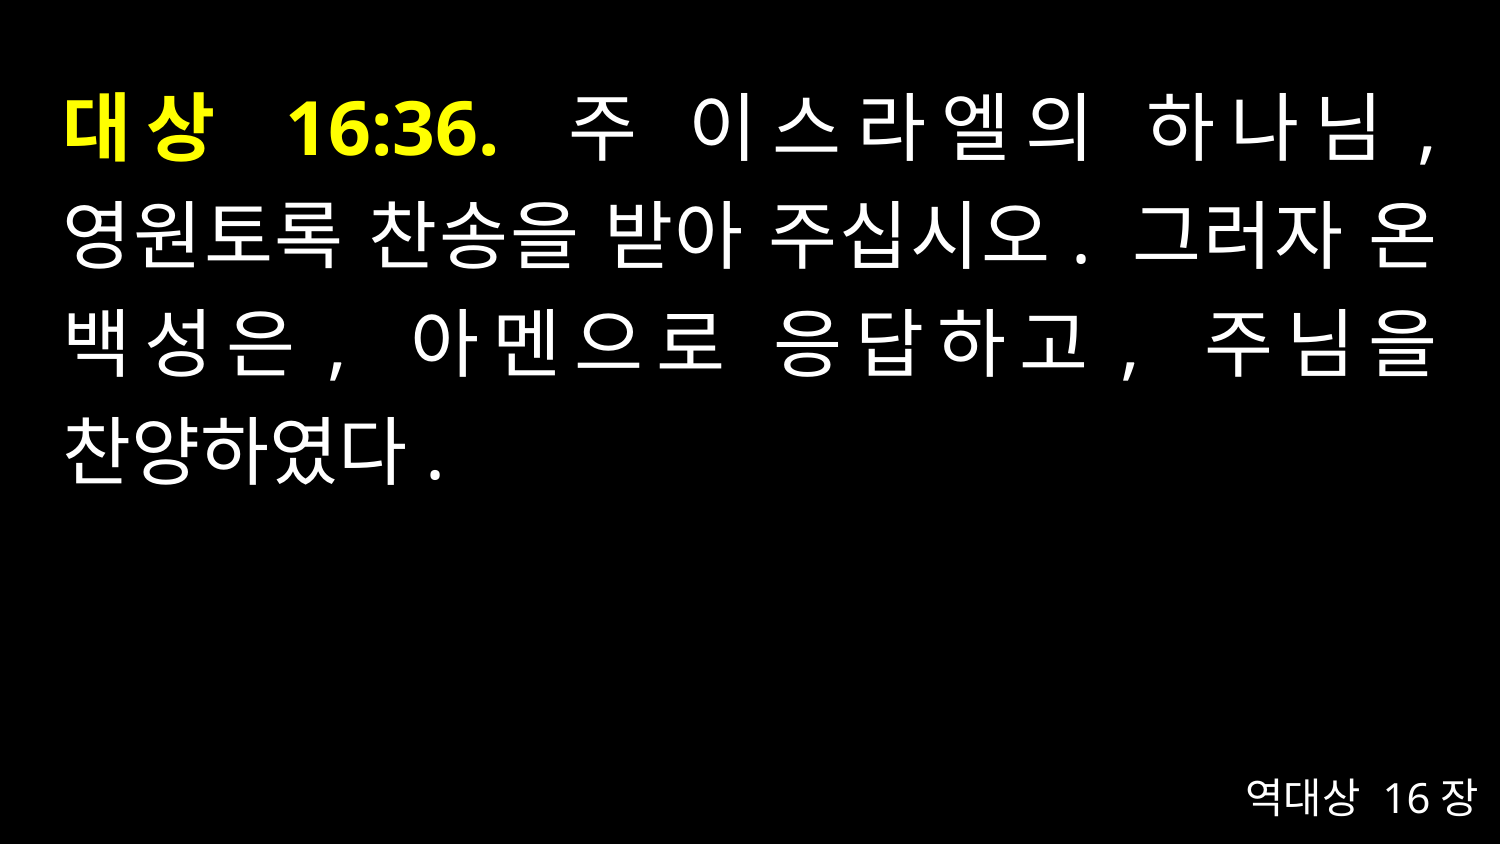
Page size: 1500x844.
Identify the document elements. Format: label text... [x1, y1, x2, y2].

subtitle 역대상 16장 [916, 770, 1500, 844]
title 대상 16:36. 주 이스라엘의 하나님, 영원토록 찬송을 받아 주십시오. 그러자 온 백성은, 아멘으로 응답하고, 주님을 찬양하였다. [0, 0, 1500, 844]
